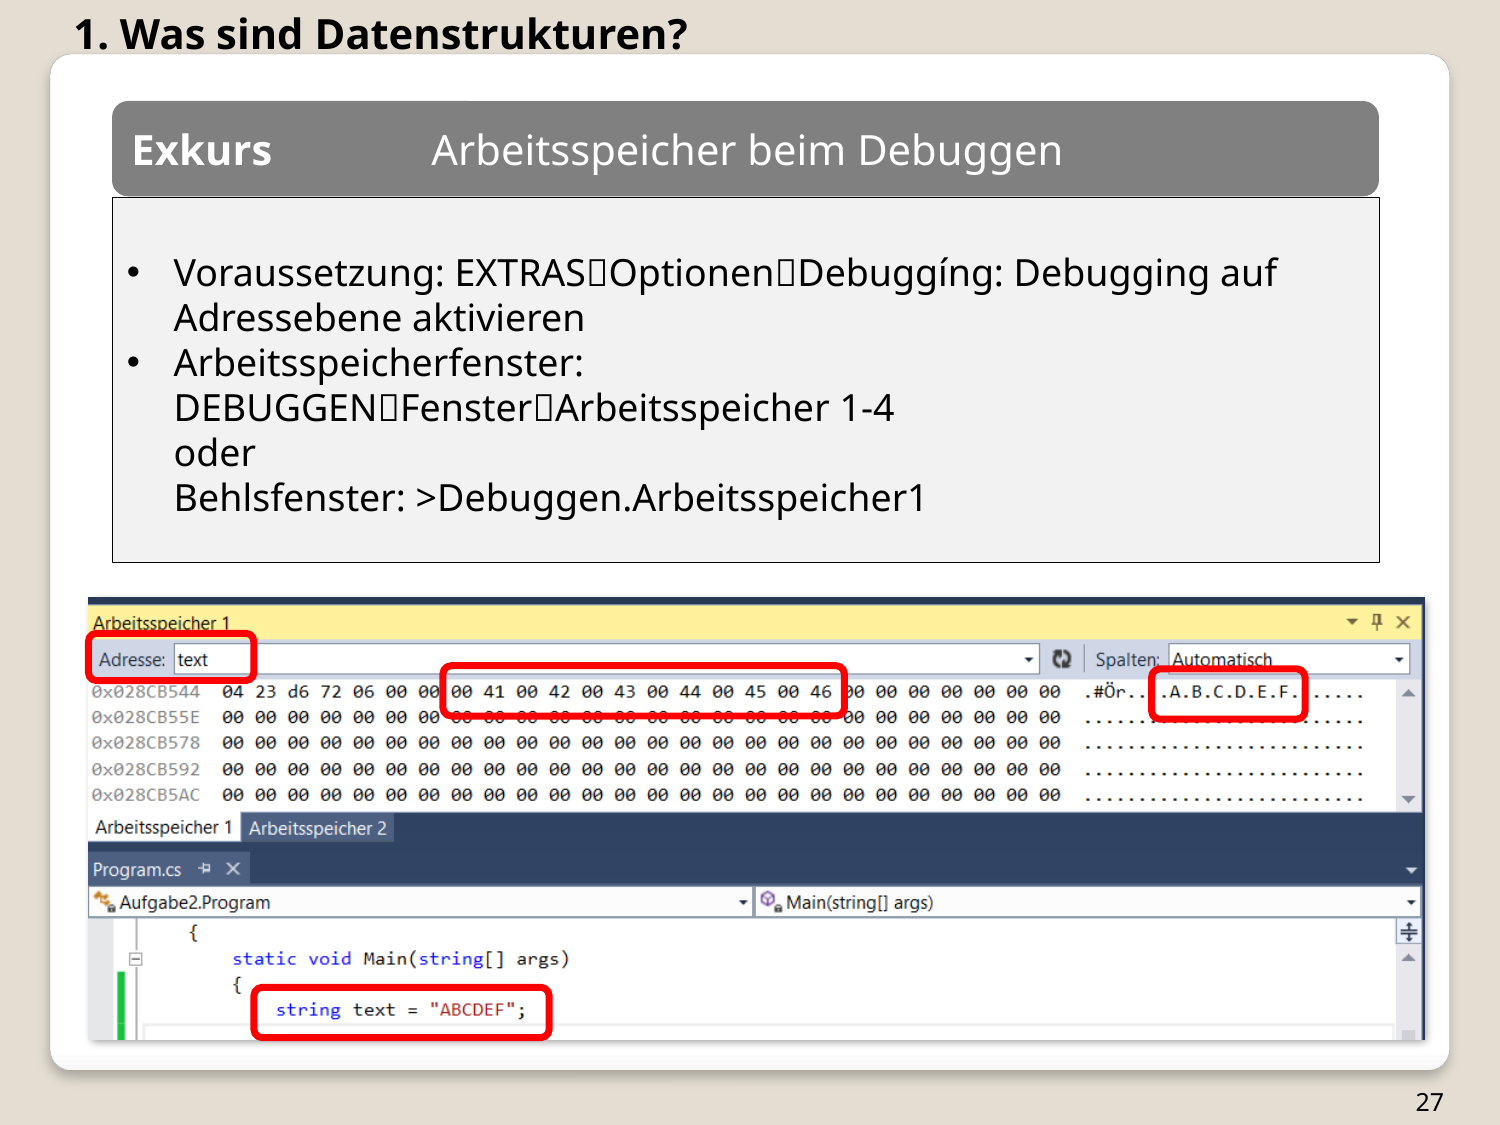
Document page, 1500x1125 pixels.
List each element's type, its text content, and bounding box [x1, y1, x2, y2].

text_box Exkurs Arbeitsspeicher beim Debuggen [108, 97, 1383, 194]
text_box Voraussetzung: EXTRASOptionenDebuggíng: Debugging auf Adressebene aktivieren Arbeitsspeicherfenster: DEBUGGENFensterArbeitsspeicher 1-4 oder Behlsfenster: >Debuggen.Arbeitsspeicher1 [109, 194, 1382, 566]
text_box 1. Was sind Datenstrukturen? [58, 0, 1325, 65]
picture [88, 597, 1425, 1040]
